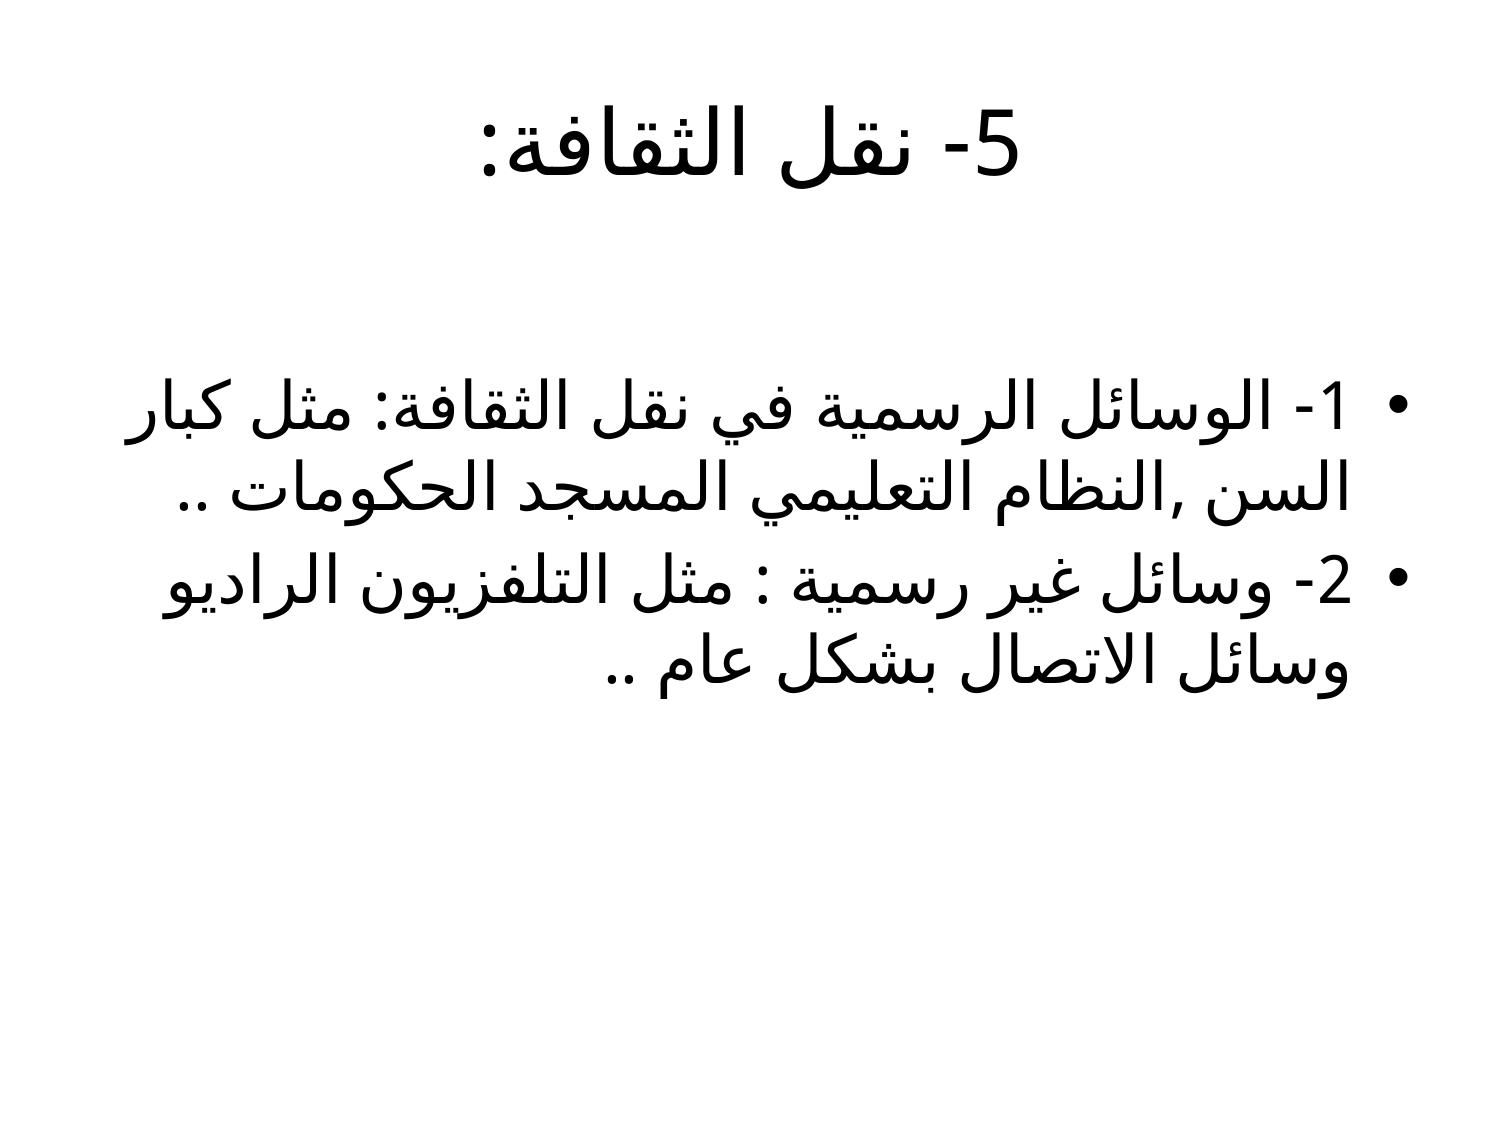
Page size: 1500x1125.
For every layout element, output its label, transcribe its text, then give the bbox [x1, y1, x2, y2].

title 5- نقل الثقافة: [75, 45, 1425, 233]
list 1- الوسائل الرسمية في نقل الثقافة: مثل كبار السن ,النظام التعليمي المسجد الحكومات .. 2- وسائل غير رسمية : مثل التلفزيون الراديو وسائل الاتصال بشكل عام .. [75, 262, 1425, 1005]
